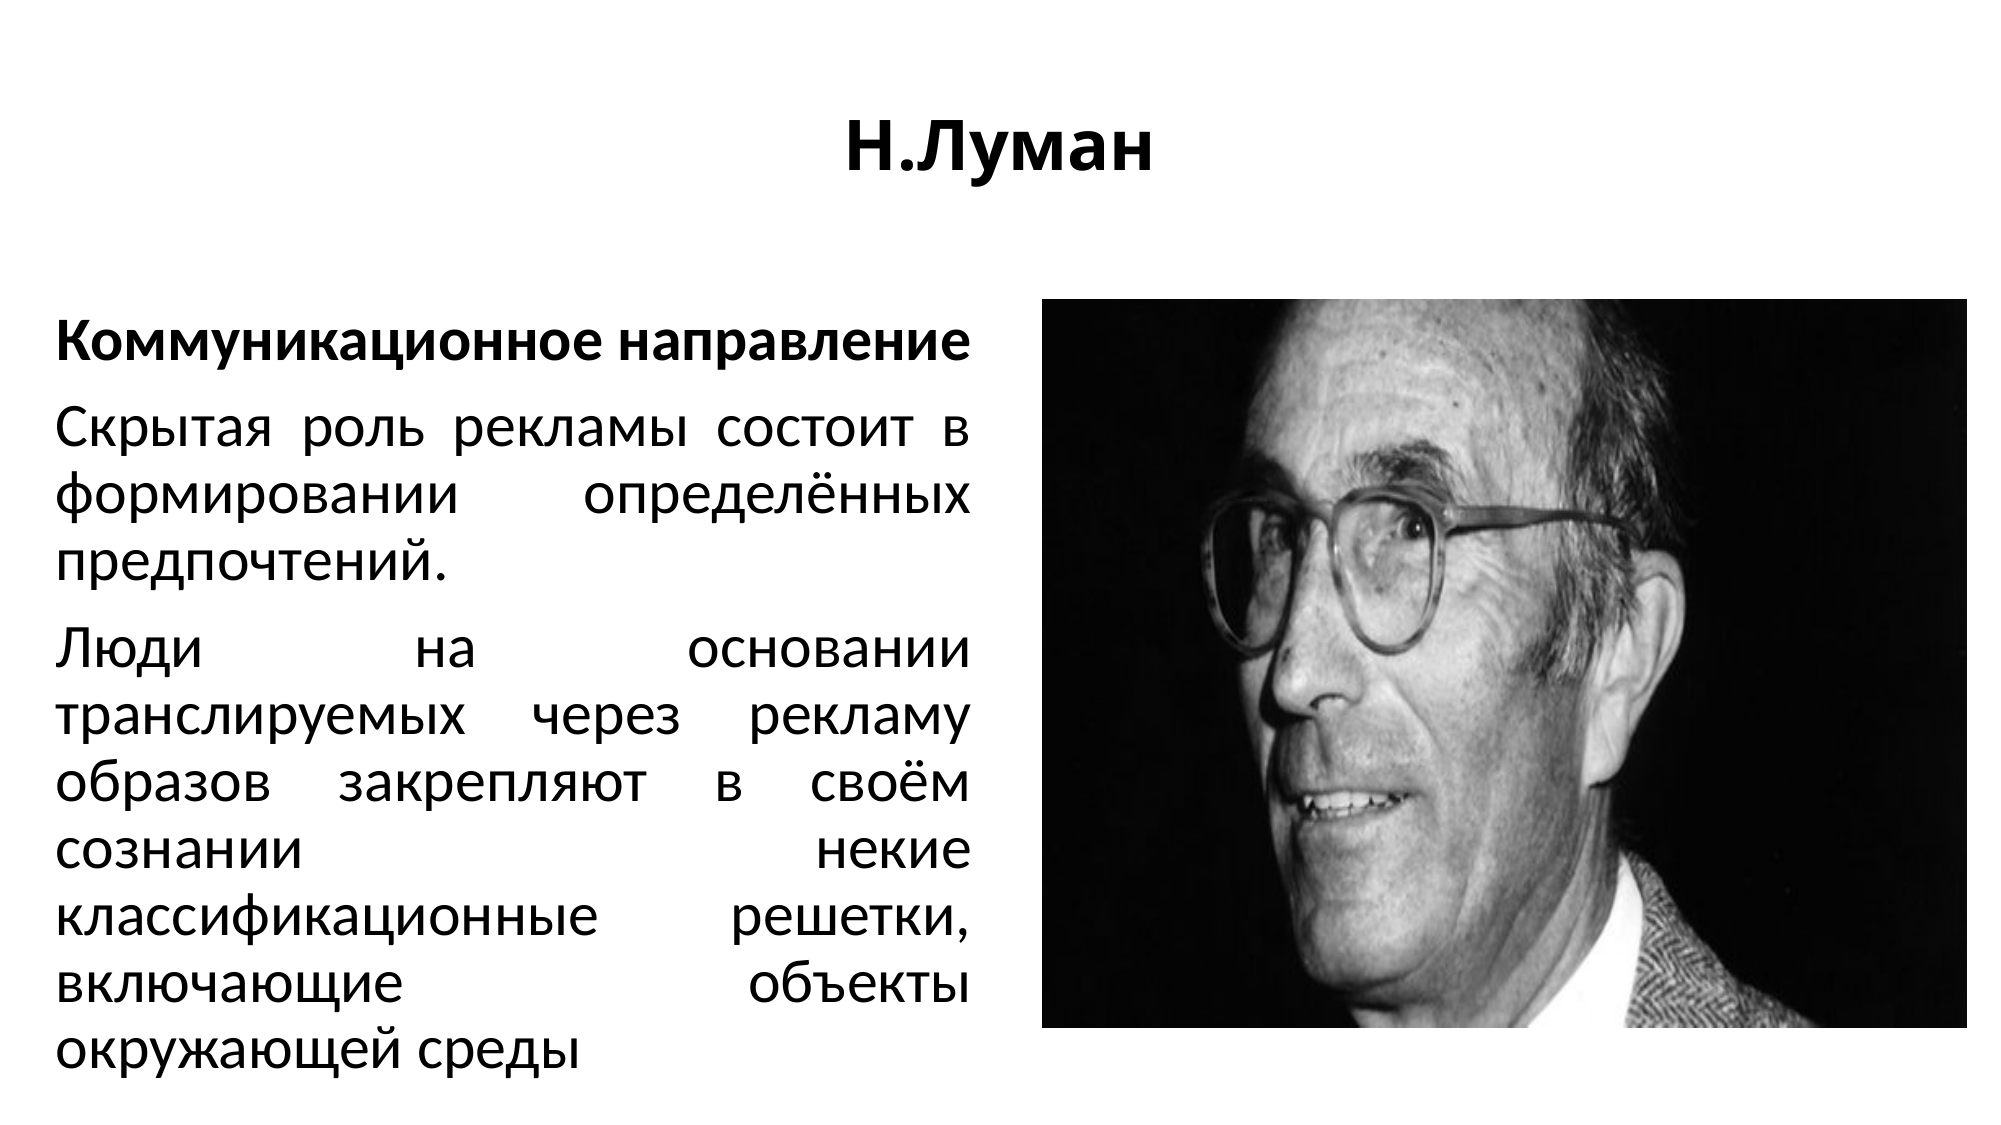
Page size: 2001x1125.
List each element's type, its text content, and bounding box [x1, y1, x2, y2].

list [1042, 299, 1967, 1028]
list Коммуникационное направление Скрытая роль рекламы состоит в формировании определённых предпочтений. Люди на основании транслируемых через рекламу образов закрепляют в своём сознании некие классификационные решетки, включающие объекты окружающей среды [40, 299, 988, 1125]
title Н.Луман [137, 59, 1863, 194]
